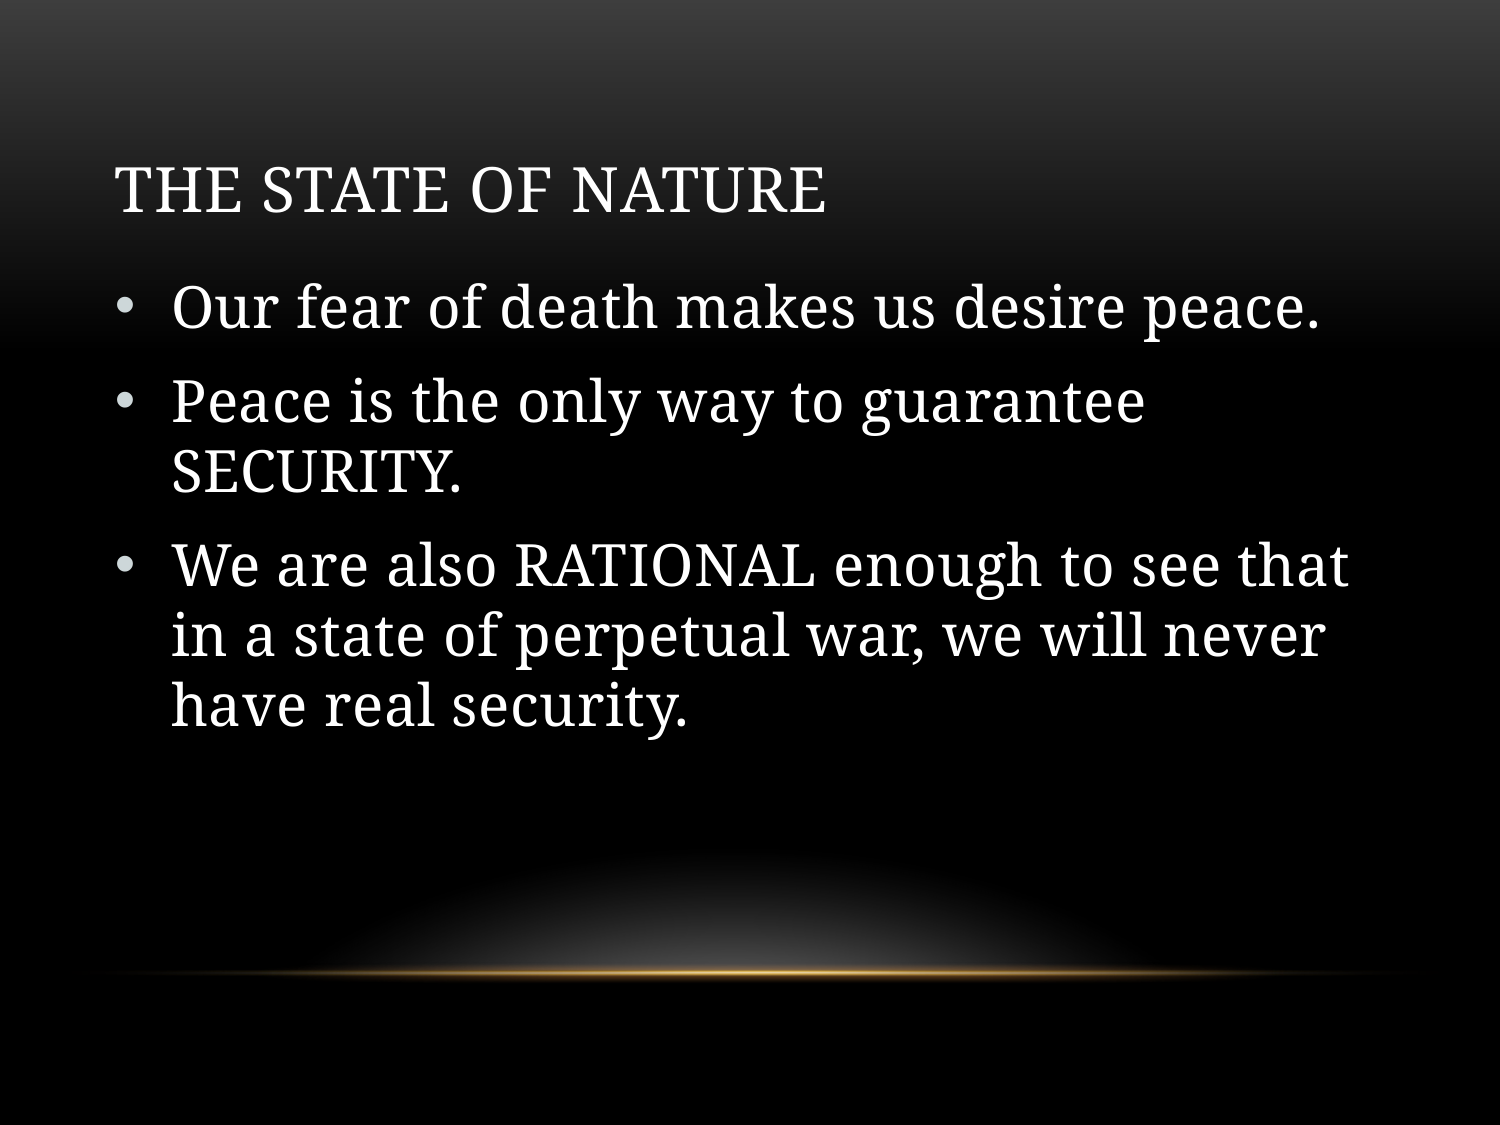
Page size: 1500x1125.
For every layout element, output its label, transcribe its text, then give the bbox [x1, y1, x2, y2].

title The state of nature [99, 45, 1400, 233]
picture [0, 0, 1500, 1125]
list Our fear of death makes us desire peace. Peace is the only way to guarantee SECURITY. We are also RATIONAL enough to see that in a state of perpetual war, we will never have real security. [99, 262, 1400, 938]
